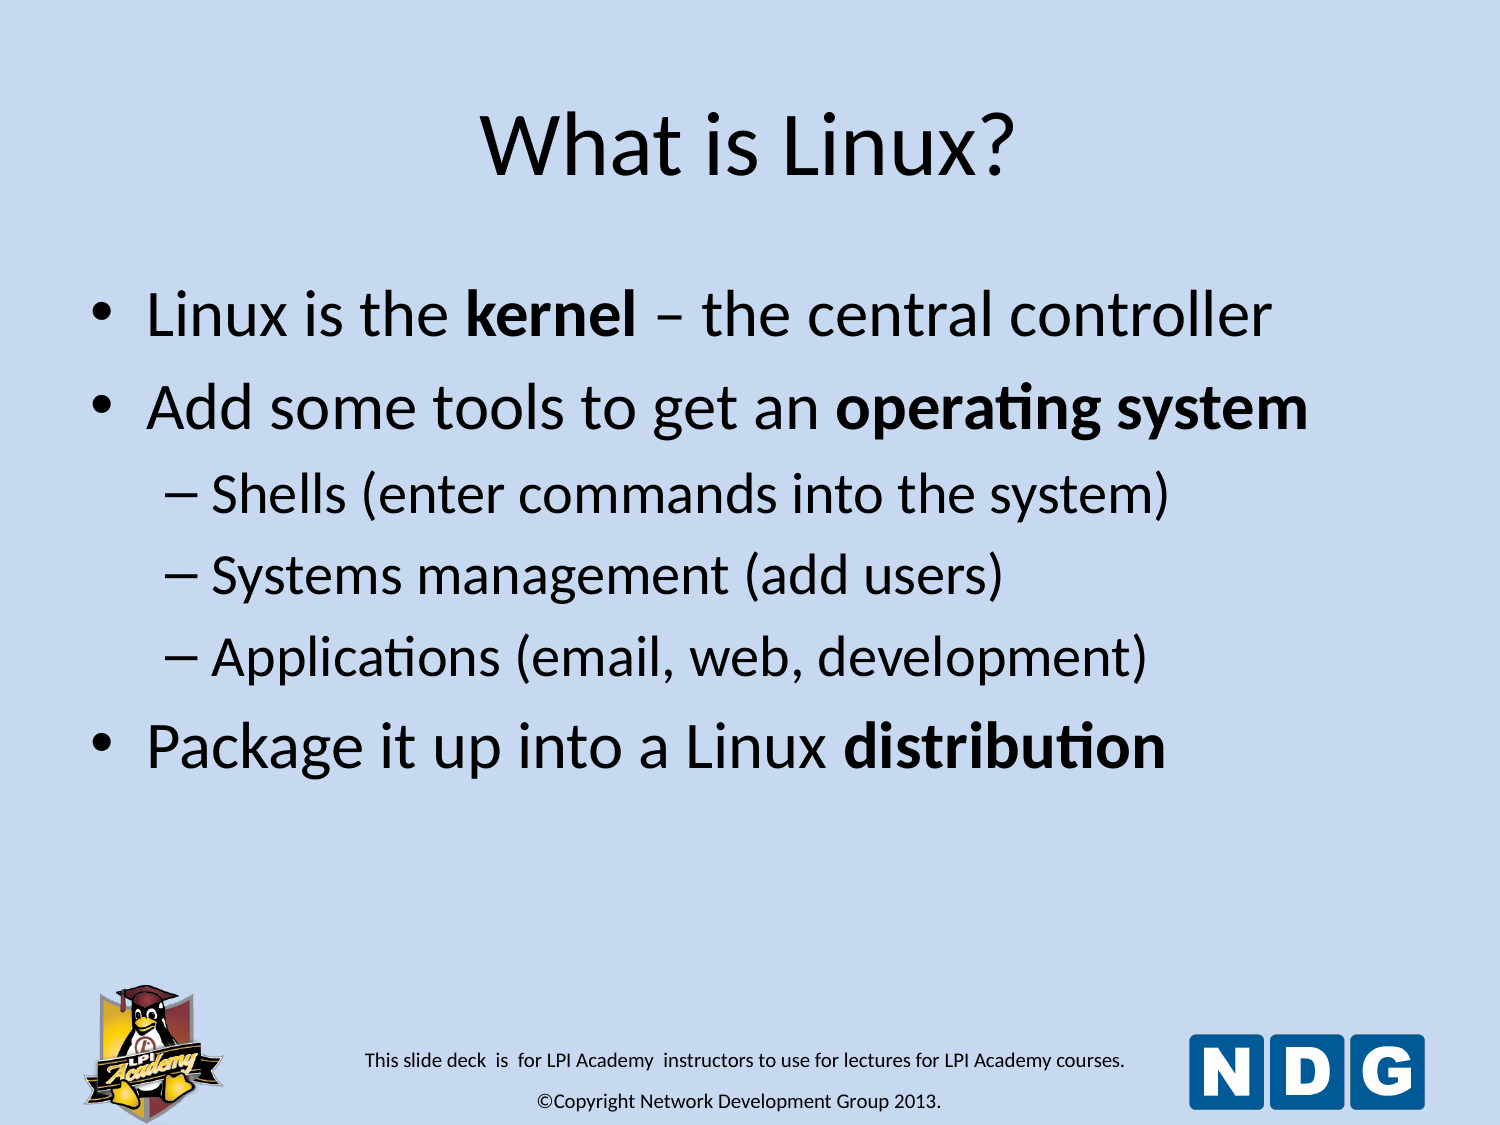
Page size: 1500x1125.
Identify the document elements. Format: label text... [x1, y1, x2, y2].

picture [1189, 1034, 1425, 1110]
list Linux is the kernel – the central controller Add some tools to get an operating system Shells (enter commands into the system) Systems management (add users) Applications (email, web, development) Package it up into a Linux distribution [75, 262, 1425, 1005]
picture [75, 1005, 229, 1125]
title What is Linux? [75, 45, 1425, 233]
